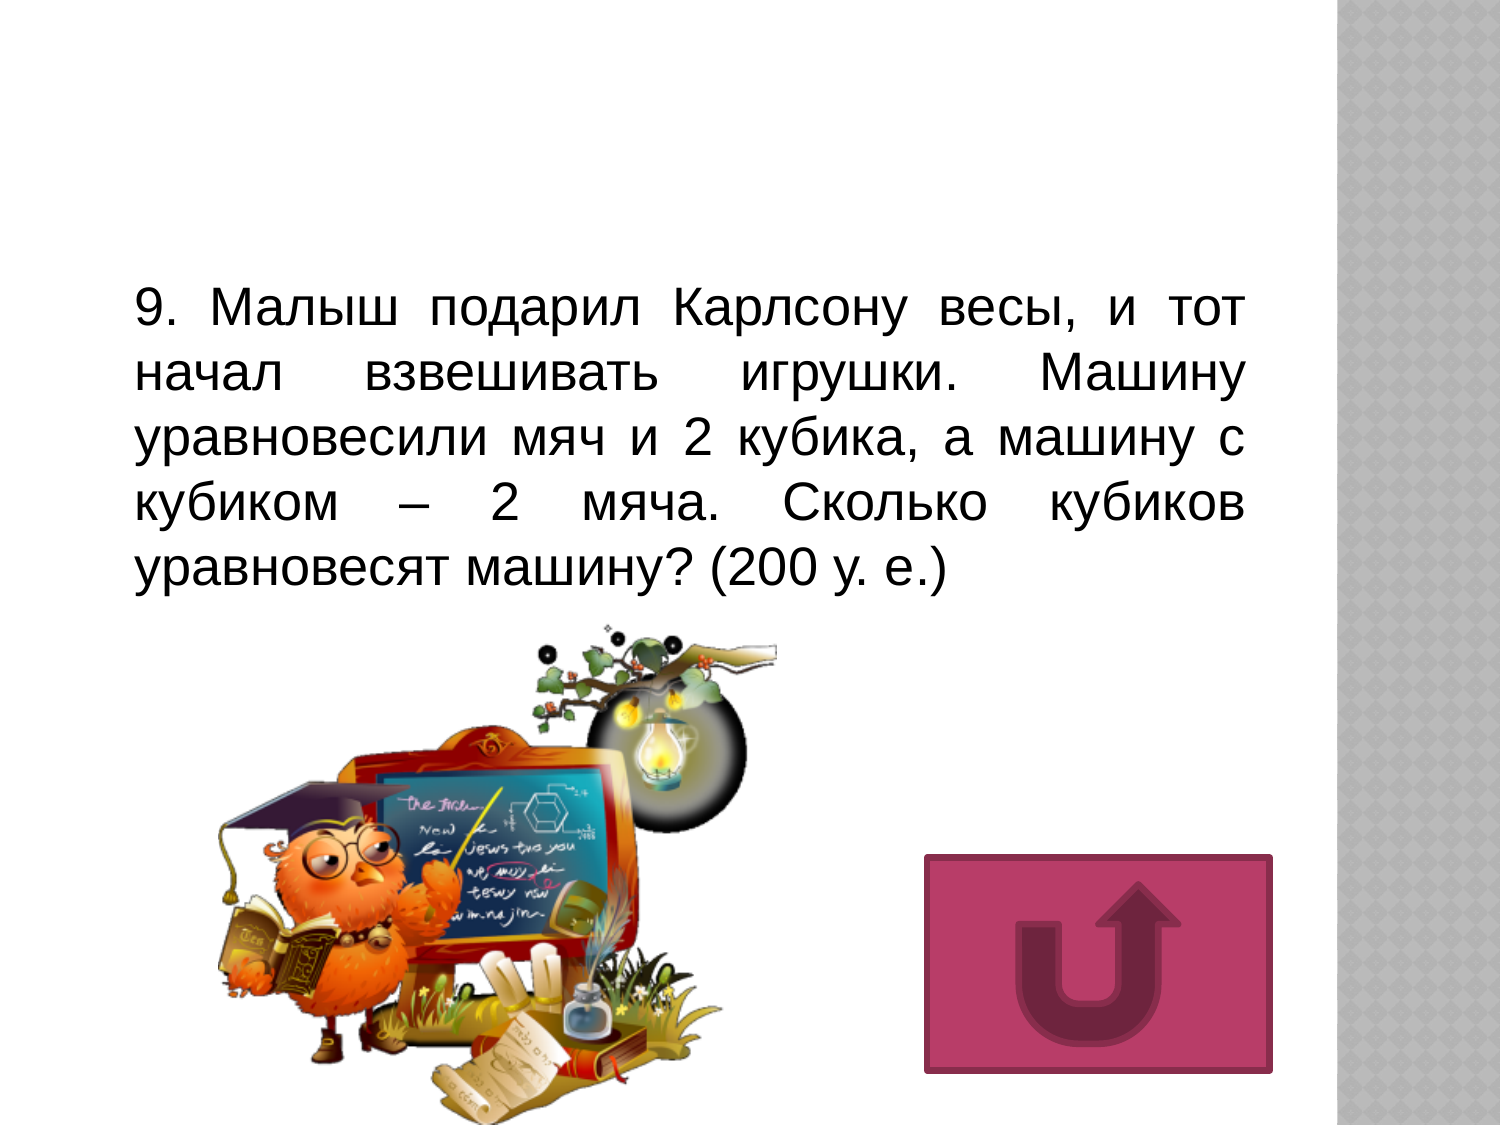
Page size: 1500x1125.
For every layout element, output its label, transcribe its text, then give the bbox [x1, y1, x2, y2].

list 9. Малыш подарил Карлсону весы, и тот начал взвешивать игрушки. Машину уравновесили мяч и 2 кубика, а машину с кубиком – 2 мяча. Сколько кубиков уравновесят машину? (200 у. е.) [75, 264, 1263, 1059]
picture [218, 597, 778, 1125]
text_box [924, 854, 1273, 1074]
